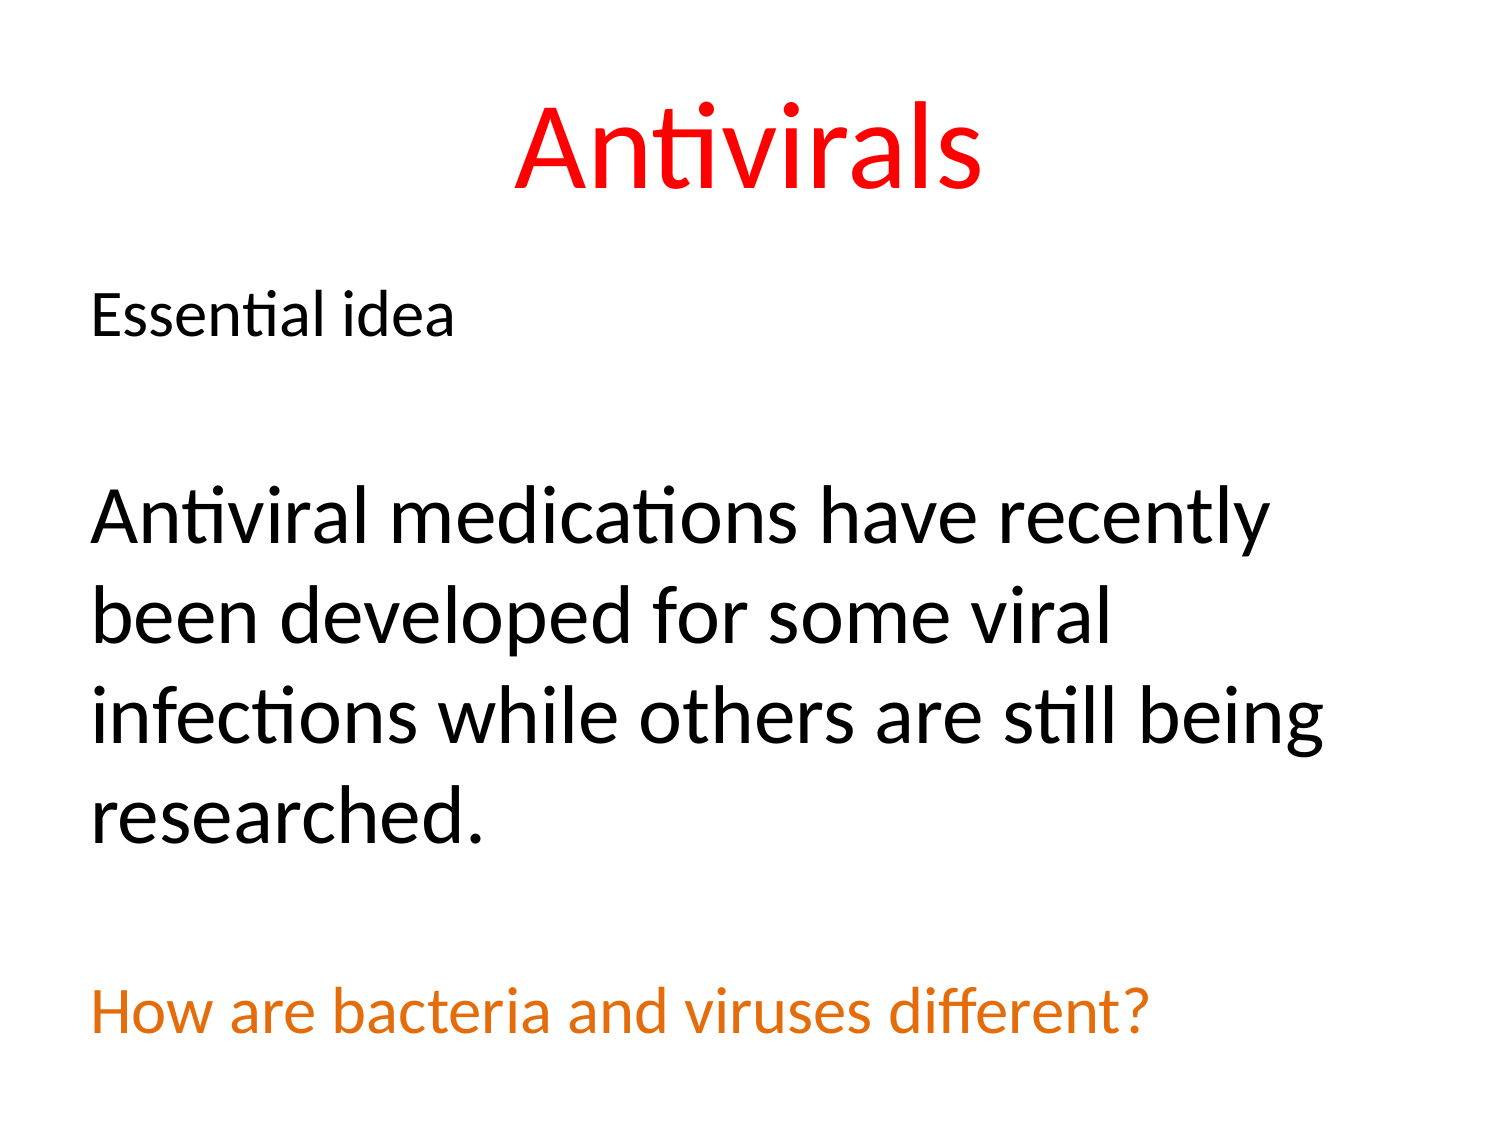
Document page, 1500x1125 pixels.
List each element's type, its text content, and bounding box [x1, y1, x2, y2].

title Antivirals [75, 45, 1425, 233]
list Essential idea Antiviral medications have recently been developed for some viral infections while others are still being researched. How are bacteria and viruses different? [75, 262, 1425, 1065]
